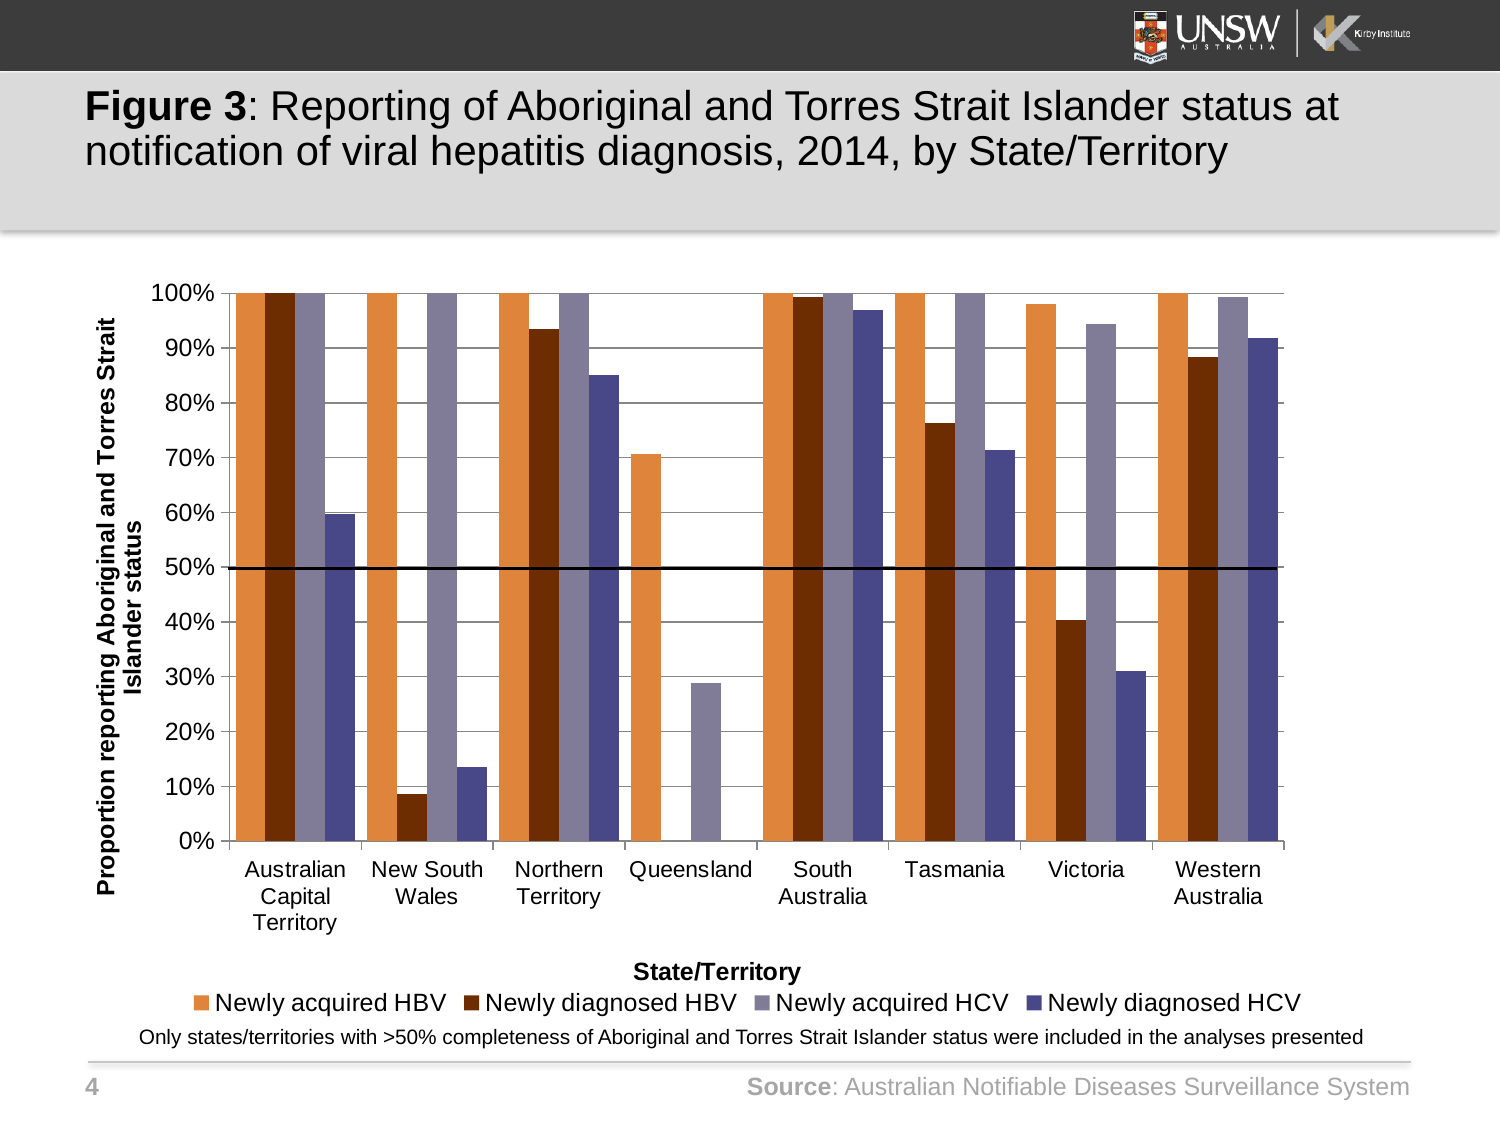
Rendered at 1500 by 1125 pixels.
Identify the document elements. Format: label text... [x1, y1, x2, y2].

title Figure 3: Reporting of Aboriginal and Torres Strait Islander status at notification of viral hepatitis diagnosis, 2014, by State/Territory [85, 84, 1412, 216]
picture [0, 0, 1500, 71]
chart [84, 262, 1412, 1023]
slide_number 4 [85, 1070, 195, 1112]
list Source: Australian Notifiable Diseases Surveillance System [262, 1070, 1412, 1112]
text_box Only states/territories with >50% completeness of Aboriginal and Torres Strait Islander status were included in the analyses presented [123, 1016, 1424, 1057]
